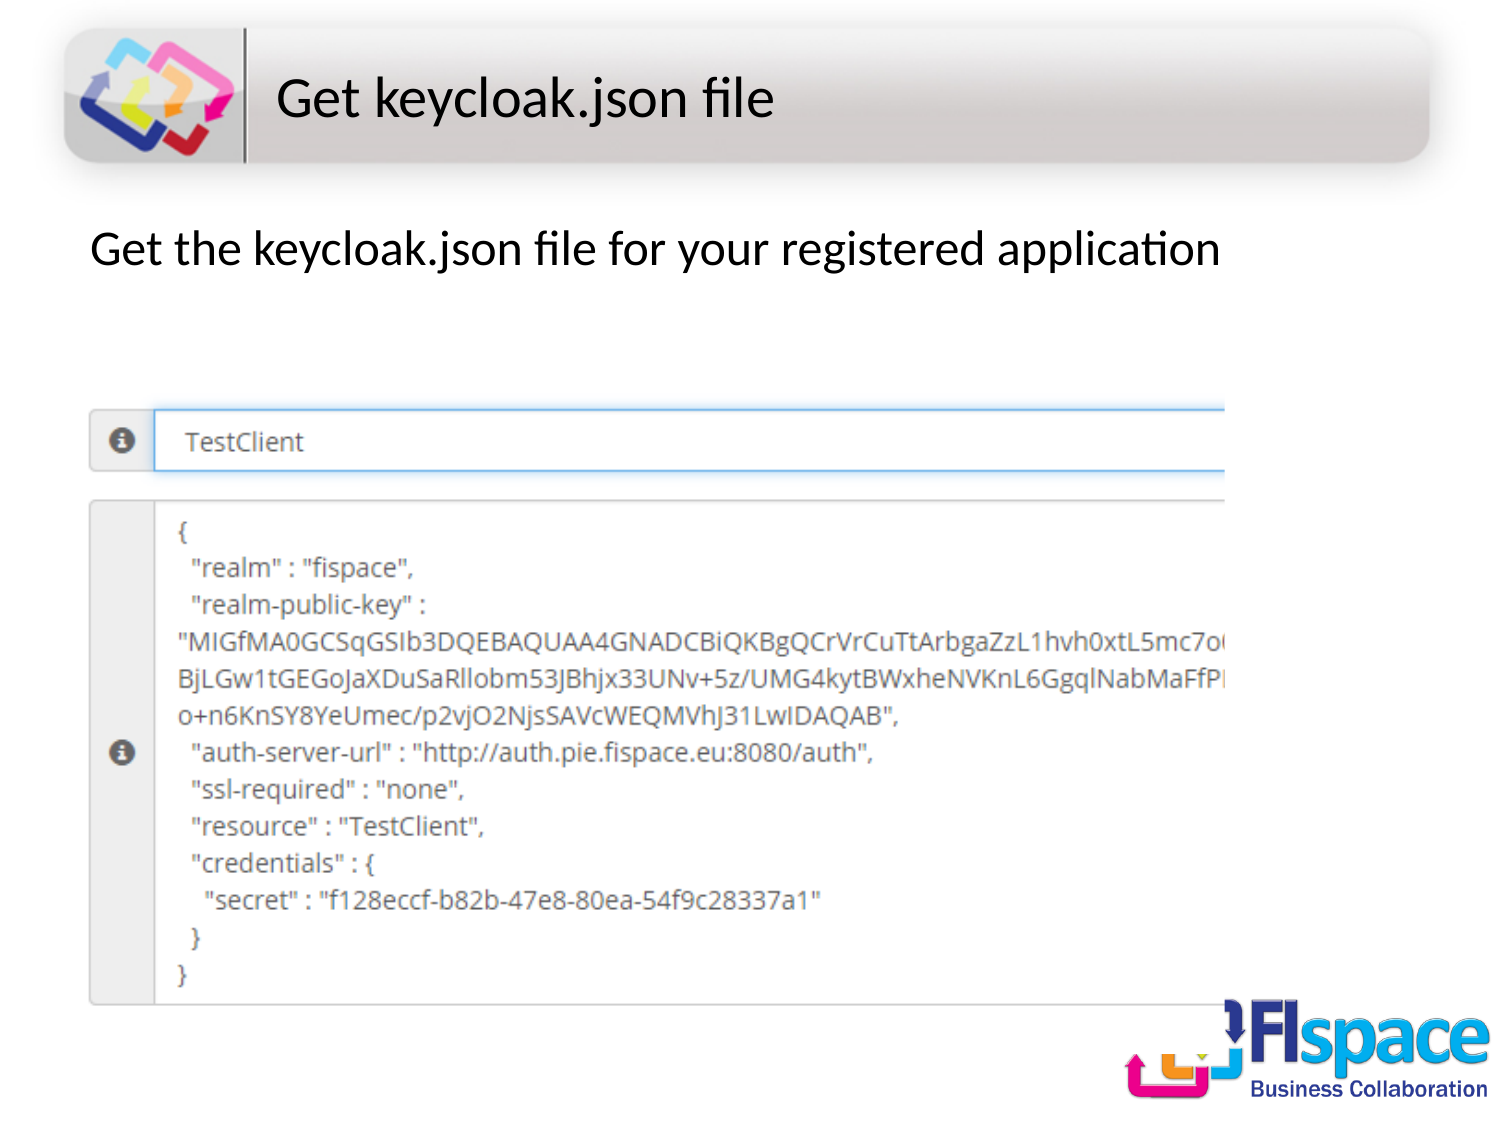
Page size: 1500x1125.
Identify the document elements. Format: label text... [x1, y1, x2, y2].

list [54, 377, 1225, 1054]
picture [1118, 993, 1496, 1101]
text_box Get the keycloak.json file for your registered application [74, 207, 1425, 988]
picture [0, 0, 1500, 253]
title Get keycloak.json file [261, 39, 1401, 149]
